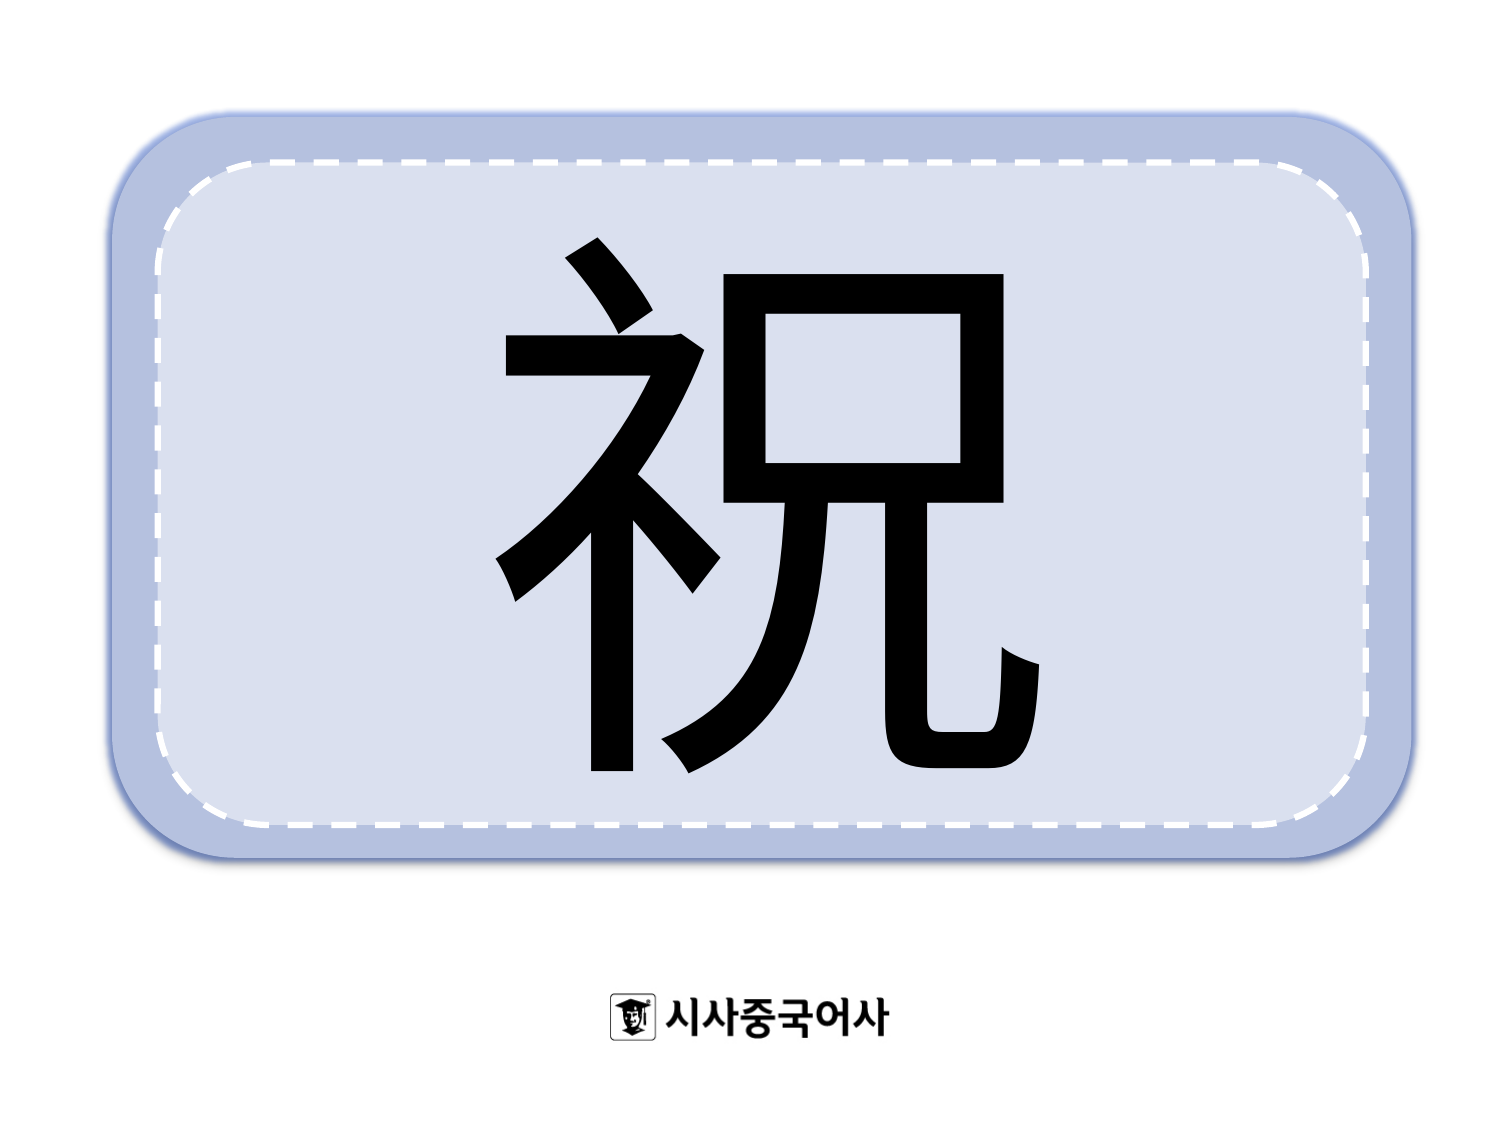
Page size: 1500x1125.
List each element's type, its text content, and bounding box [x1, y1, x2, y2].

picture [602, 987, 898, 1047]
text_box 祝 [162, 160, 1371, 824]
